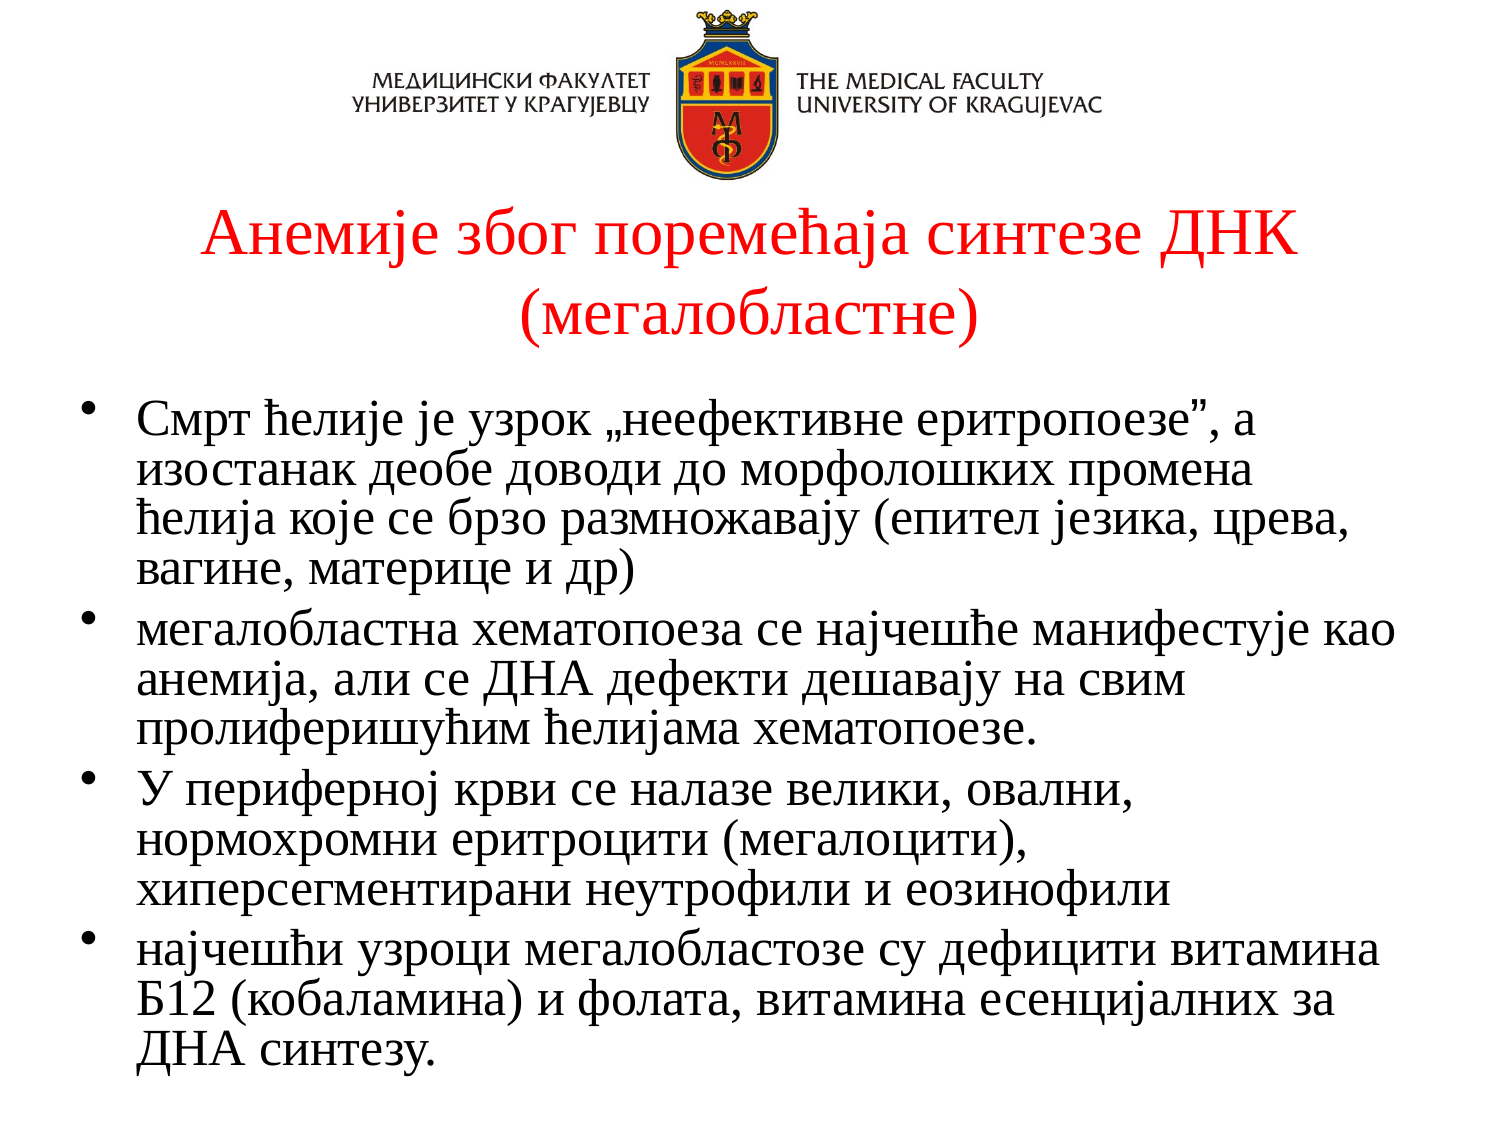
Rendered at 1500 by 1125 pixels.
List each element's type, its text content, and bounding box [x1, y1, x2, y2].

list Смрт ћелије је узрок „неефективне еритропоезе”, а изостанак деобе доводи до морфолошких промена ћелија које се брзо размножавају (епител језика, црева, вагине, материце и др) мегалобластна хематопоеза се најчешће манифестује као анемија, али се ДНА дефекти дешавају на свим пролиферишућим ћелијама хематопоезе. У периферној крви се налазе велики, овални, нормохромни еритроцити (мегалоцити), хиперсегментирани неутрофили и еозинофили најчешћи узроци мегалобластозе су дефицити витамина Б12 (кобаламина) и фолата, витамина есенцијалних за ДНА синтезу. [64, 387, 1416, 1125]
title Анемије због поремећаја синтезе ДНК (мегалобластне) [74, 173, 1426, 362]
picture [328, 0, 1125, 173]
